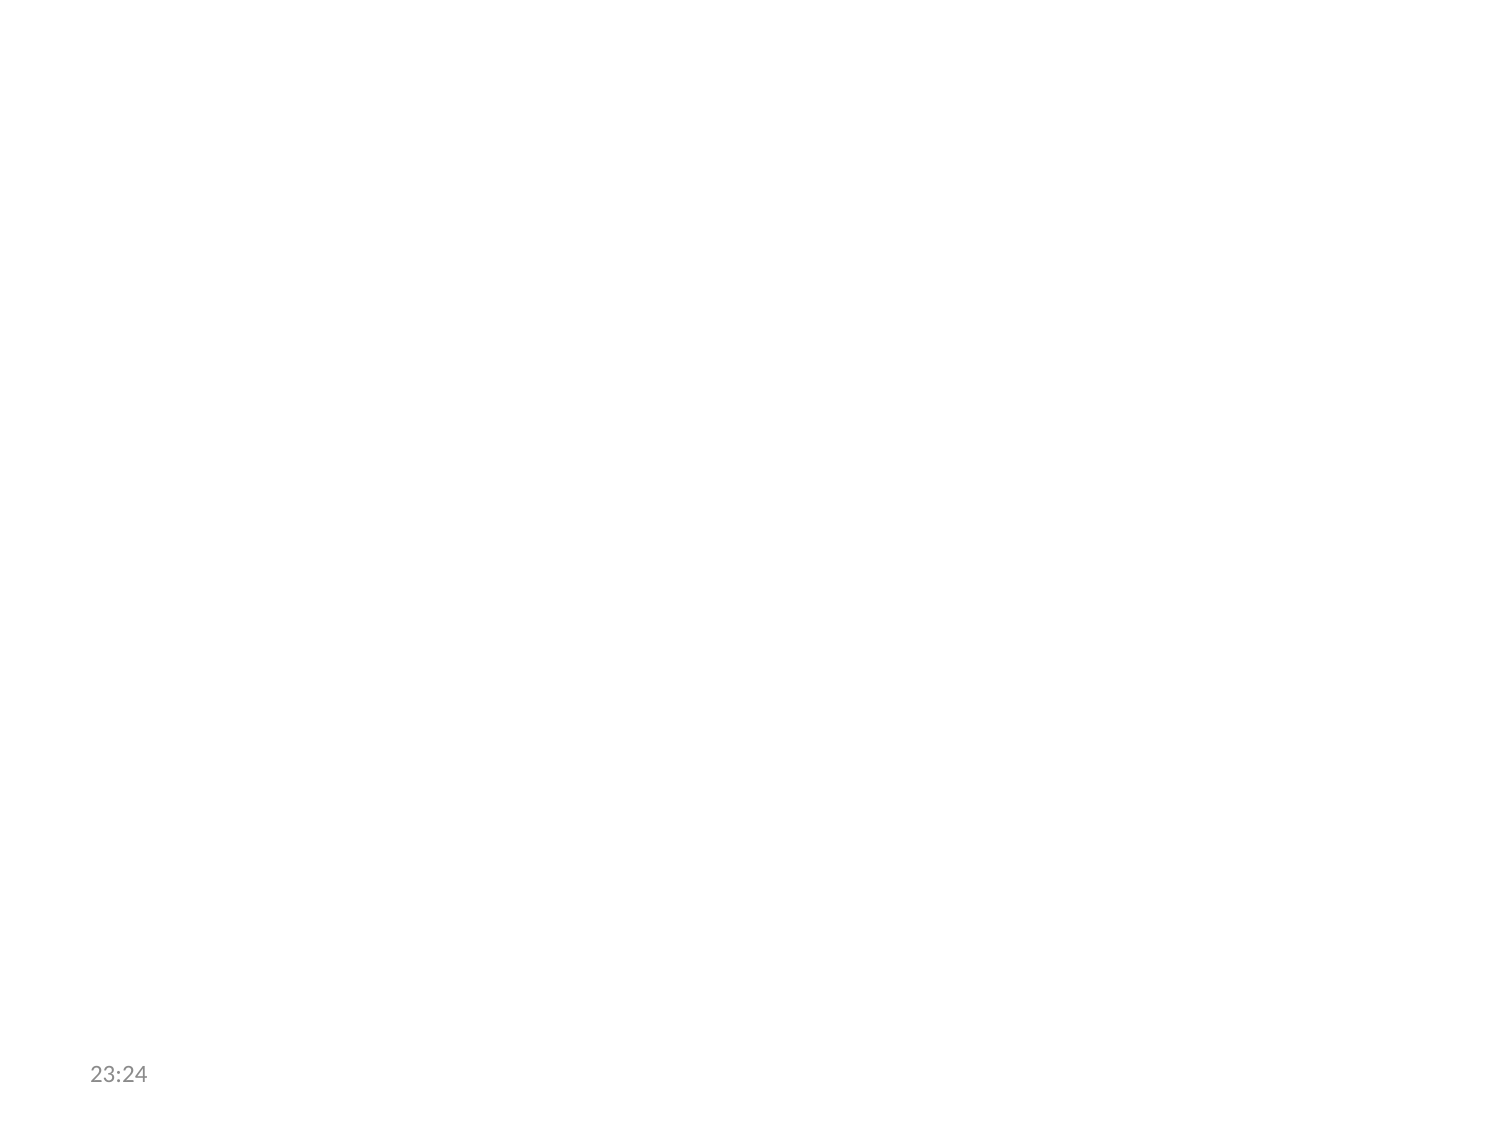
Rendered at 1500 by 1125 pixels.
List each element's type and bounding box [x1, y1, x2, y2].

slide_number [75, 1042, 425, 1103]
